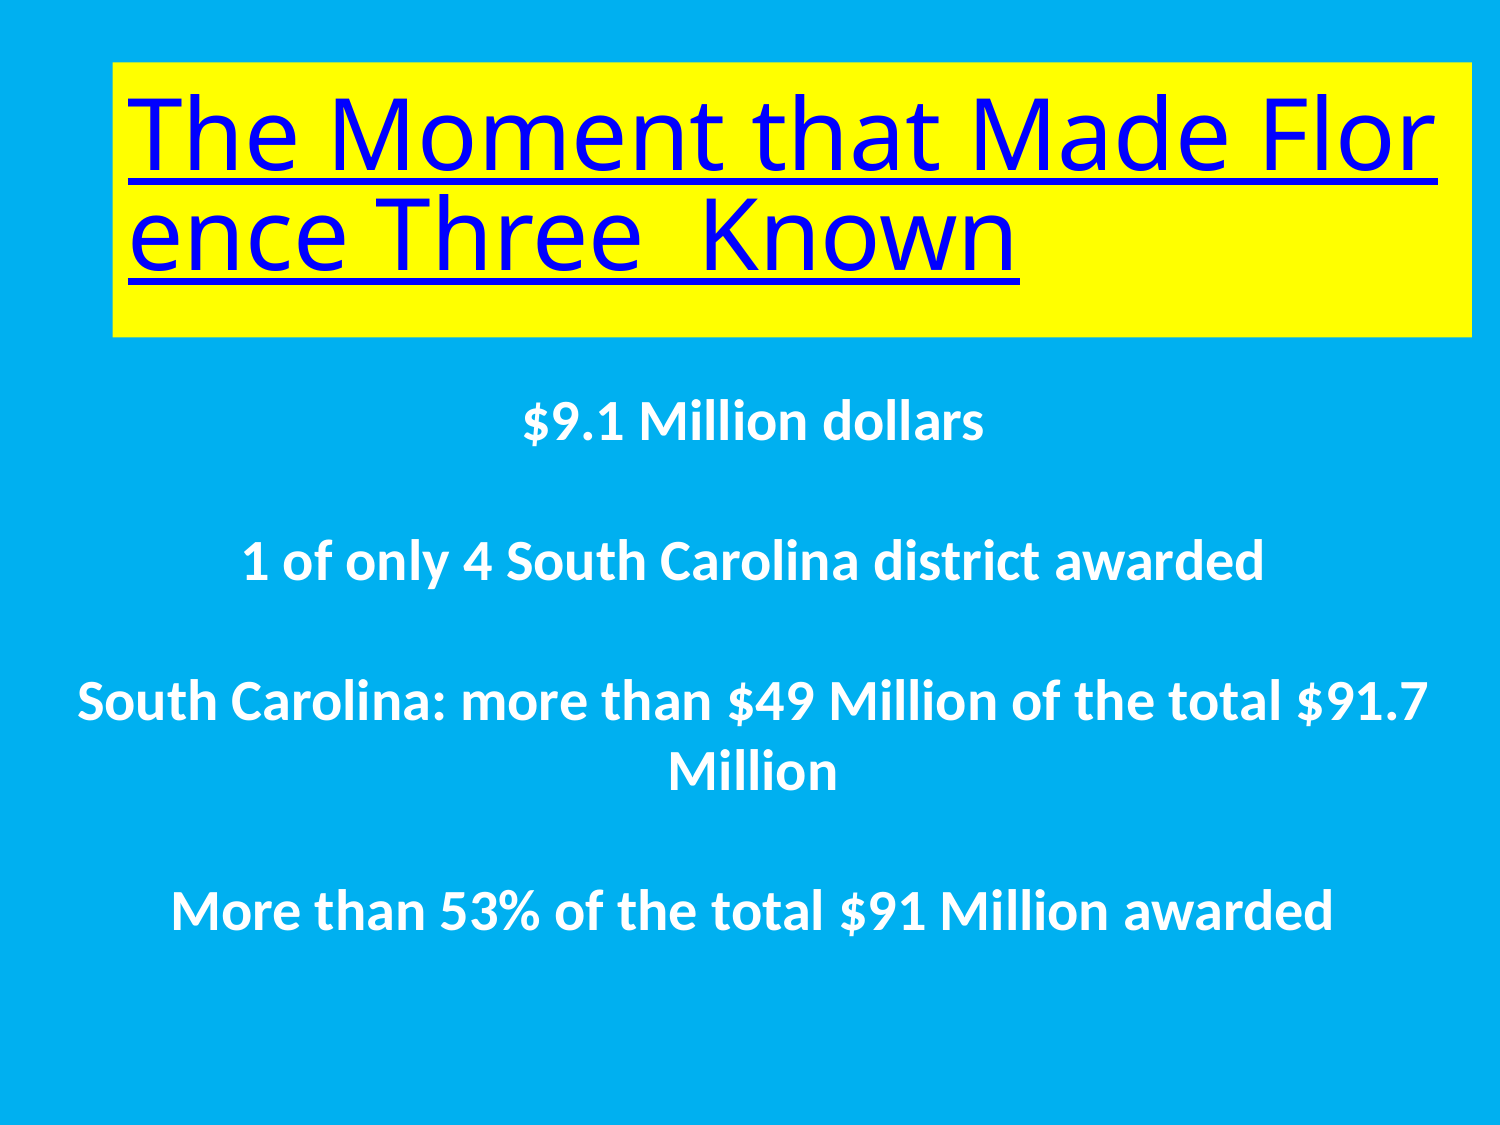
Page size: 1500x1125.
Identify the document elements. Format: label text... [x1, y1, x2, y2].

text_box $9.1 Million dollars 1 of only 4 South Carolina district awarded South Carolina: more than $49 Million of the total $91.7 Million More than 53% of the total $91 Million awarded [34, 375, 1472, 940]
text_box The Moment that Made Florence Three Known [112, 62, 1472, 338]
